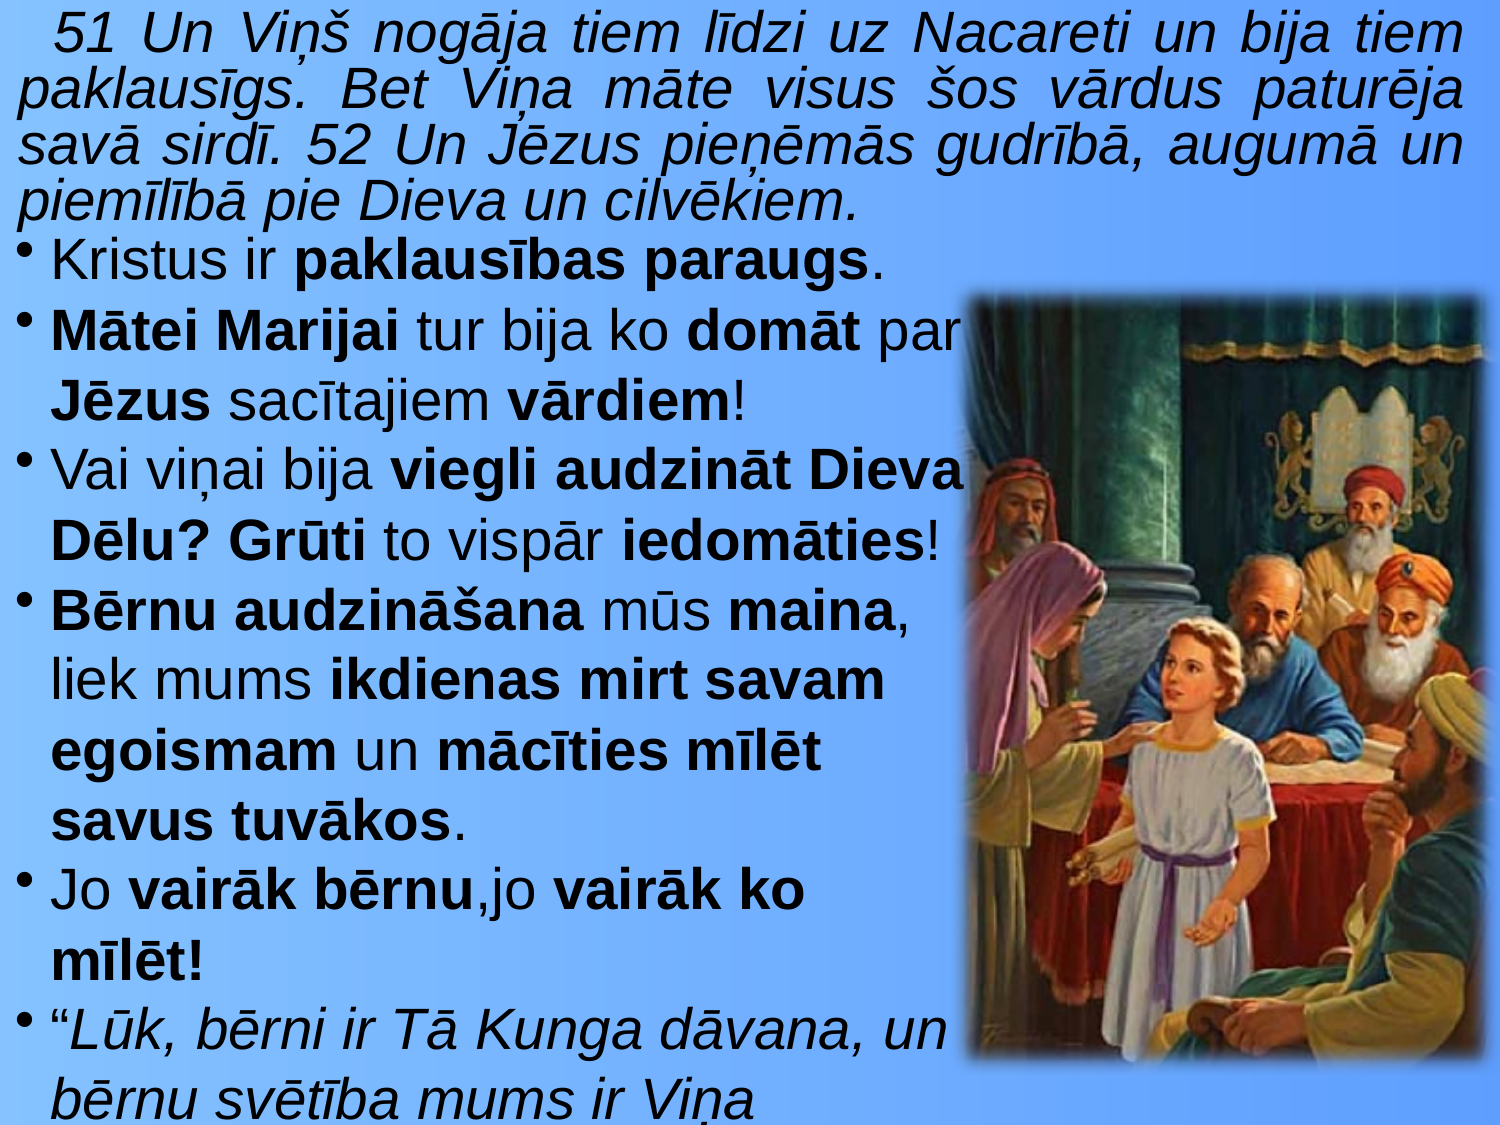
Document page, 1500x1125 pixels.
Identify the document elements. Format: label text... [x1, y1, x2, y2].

list 51 Un Viņš nogāja tiem līdzi uz Nacareti un bija tiem paklausīgs. Bet Viņa māte visus šos vārdus paturēja savā sirdī. 52 Un Jēzus pieņēmās gudrībā, augumā un piemīlībā pie Dieva un cilvēkiem. [0, 0, 1483, 173]
text_box Kristus ir paklausības paraugs. Mātei Marijai tur bija ko domāt par Jēzus sacītajiem vārdiem! Vai viņai bija viegli audzināt Dieva Dēlu? Grūti to vispār iedomāties! Bērnu audzināšana mūs maina, liek mums ikdienas mirt savam egoismam un mācīties mīlēt savus tuvākos. Jo vairāk bērnu,jo vairāk ko mīlēt! “Lūk, bērni ir Tā Kunga dāvana, un bērnu svētība mums ir Viņa atlīdzība.” (Ps.127:3) [0, 214, 985, 1125]
picture [949, 278, 1500, 1076]
